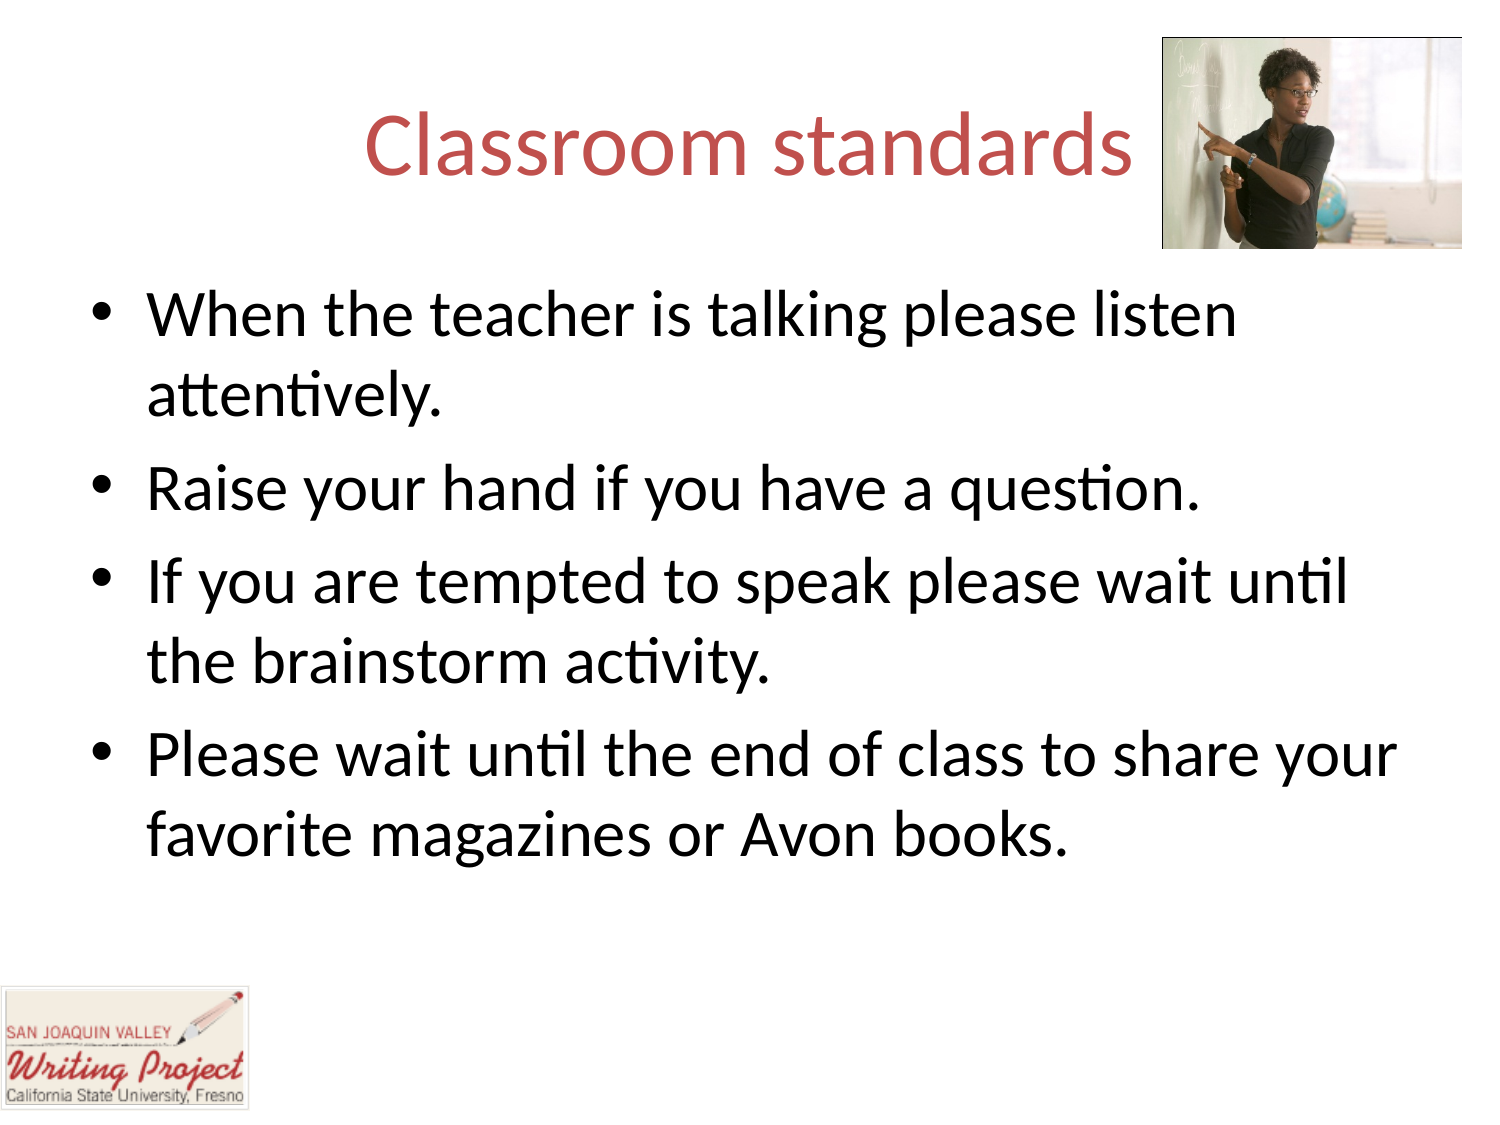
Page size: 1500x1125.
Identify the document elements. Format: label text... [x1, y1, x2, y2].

title Classroom standards [75, 45, 1157, 233]
picture [1162, 37, 1462, 249]
list When the teacher is talking please listen attentively. Raise your hand if you have a question. If you are tempted to speak please wait until the brainstorm activity. Please wait until the end of class to share your favorite magazines or Avon books. [75, 262, 1425, 1005]
picture [0, 985, 251, 1111]
